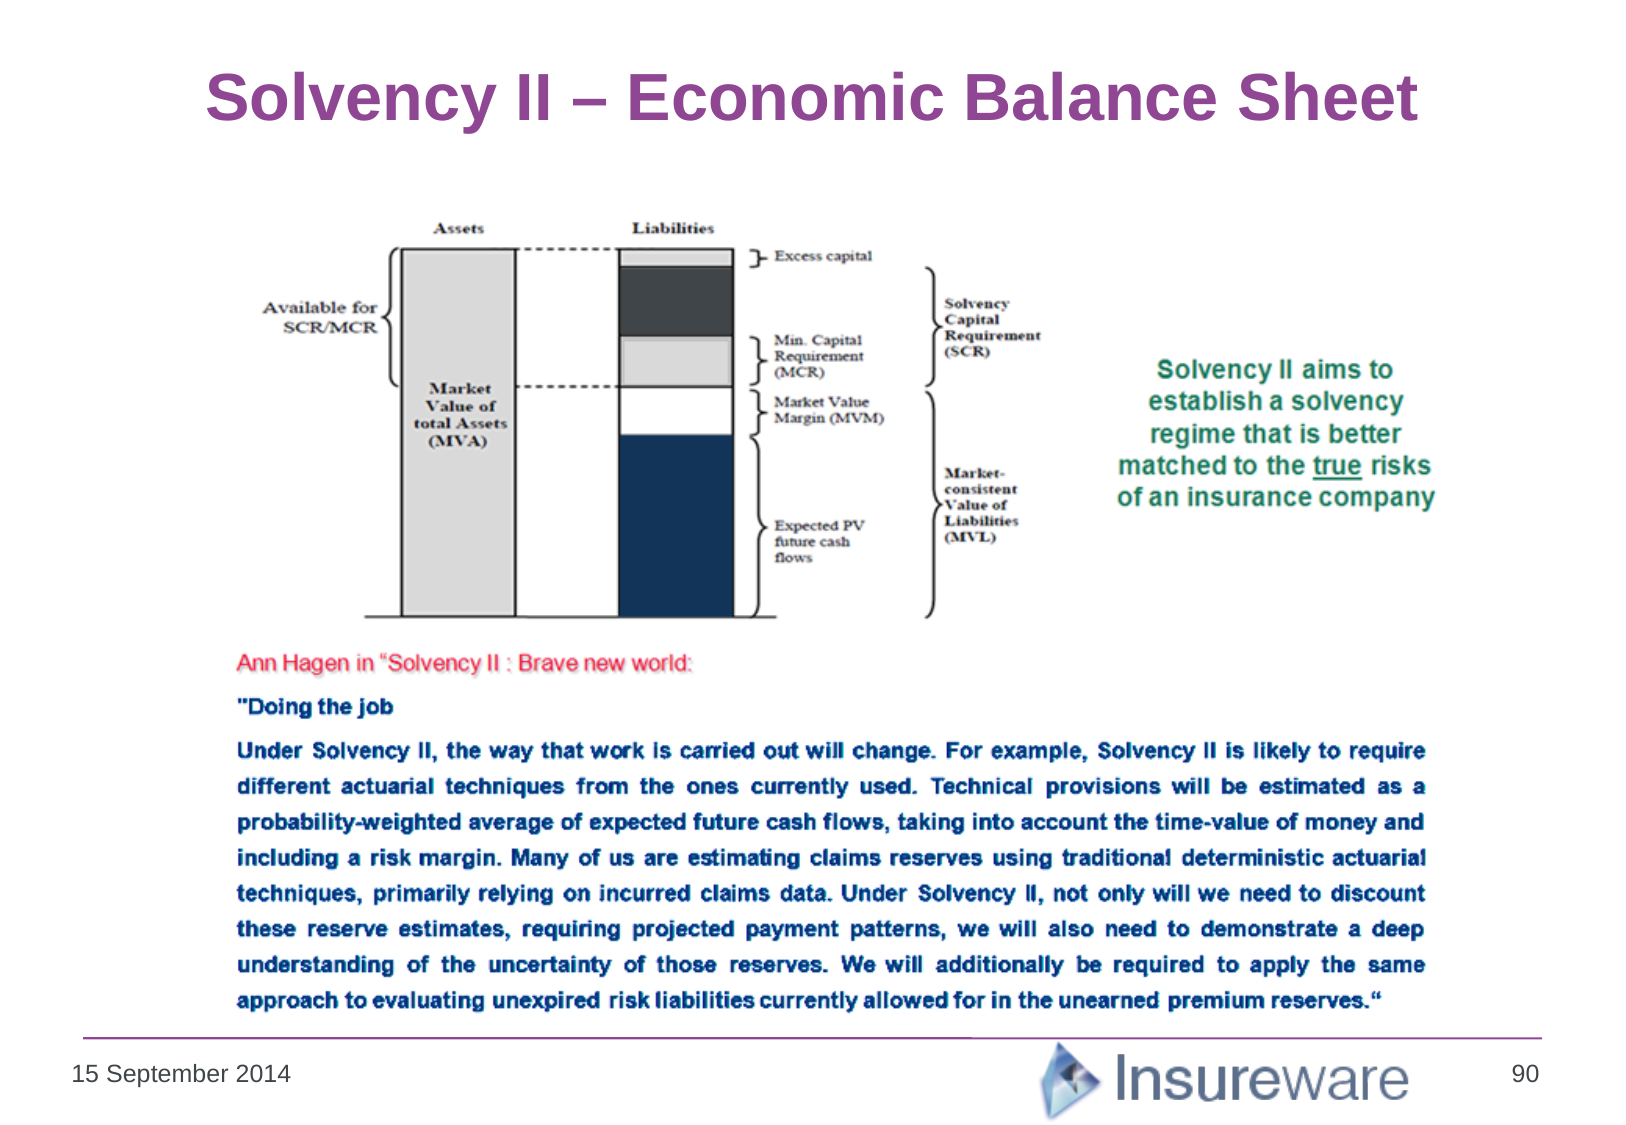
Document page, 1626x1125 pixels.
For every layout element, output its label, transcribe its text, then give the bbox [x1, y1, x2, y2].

picture [226, 210, 1460, 1018]
slide_number 90 [1439, 1050, 1555, 1106]
picture [1036, 1039, 1416, 1125]
title Solvency II – Economic Balance Sheet [75, 0, 1550, 188]
